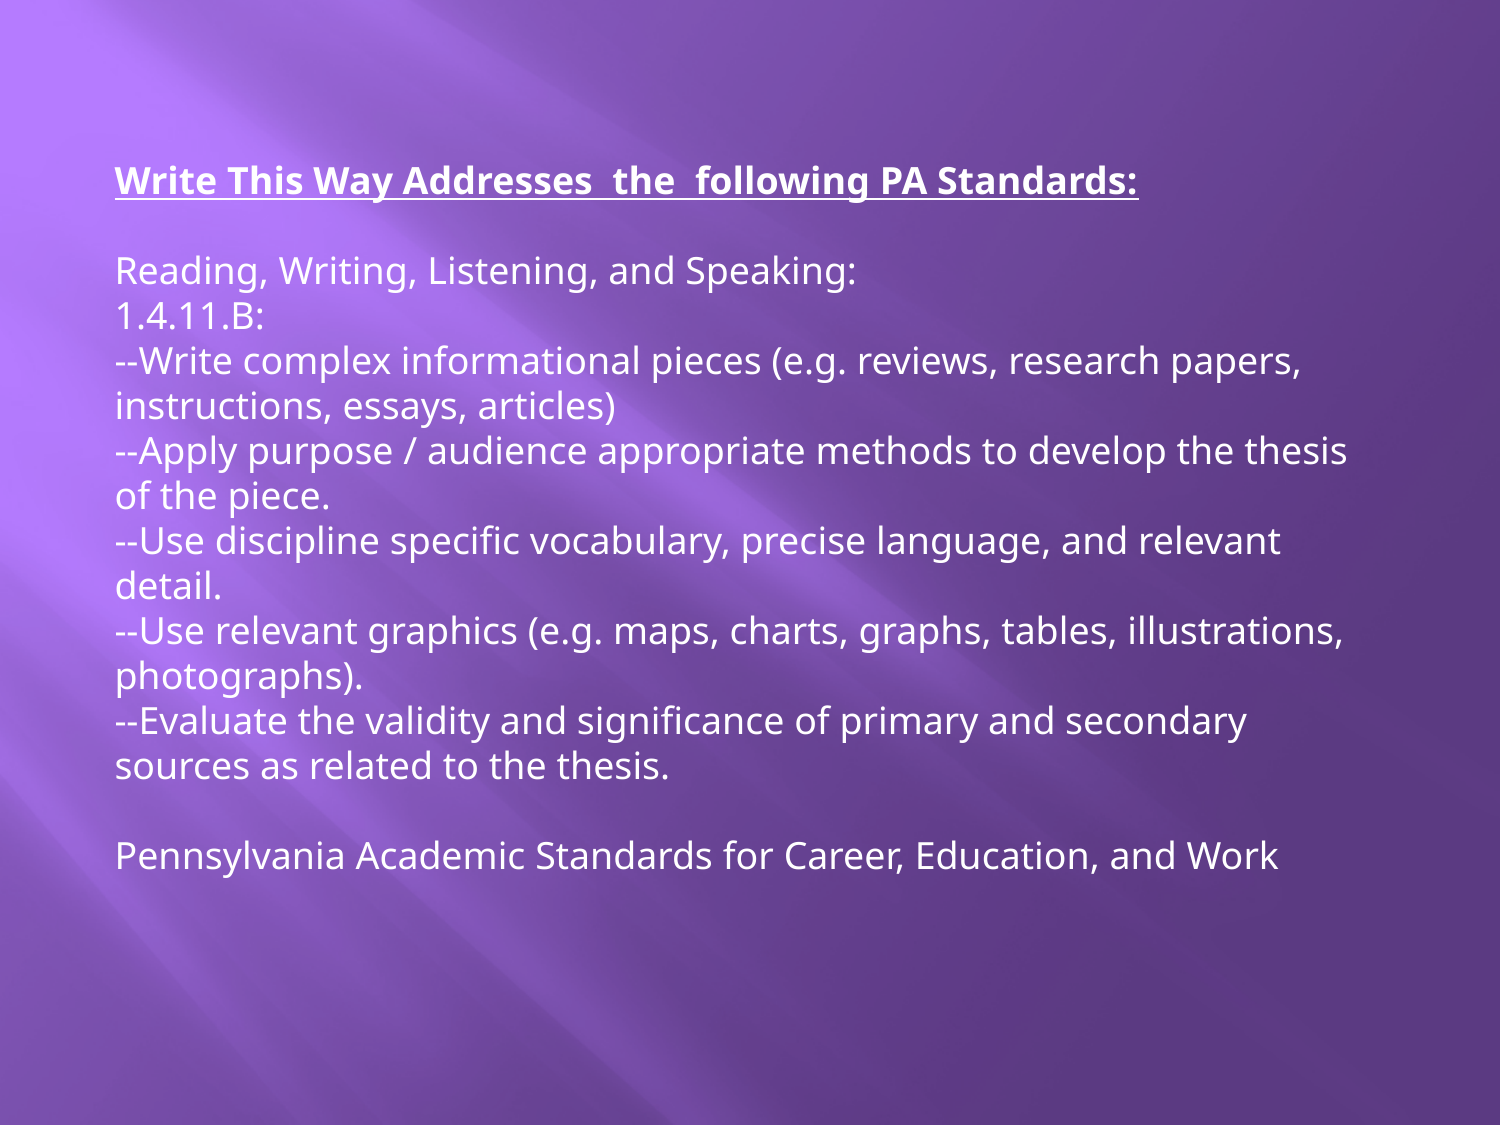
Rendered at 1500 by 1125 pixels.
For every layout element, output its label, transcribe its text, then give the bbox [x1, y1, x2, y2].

text_box Write This Way Addresses the following PA Standards: Reading, Writing, Listening, and Speaking: 1.4.11.B: --Write complex informational pieces (e.g. reviews, research papers, instructions, essays, articles) --Apply purpose / audience appropriate methods to develop the thesis of the piece. --Use discipline specific vocabulary, precise language, and relevant detail. --Use relevant graphics (e.g. maps, charts, graphs, tables, illustrations, photographs). --Evaluate the validity and significance of primary and secondary sources as related to the thesis. Pennsylvania Academic Standards for Career, Education, and Work [99, 149, 1388, 1020]
